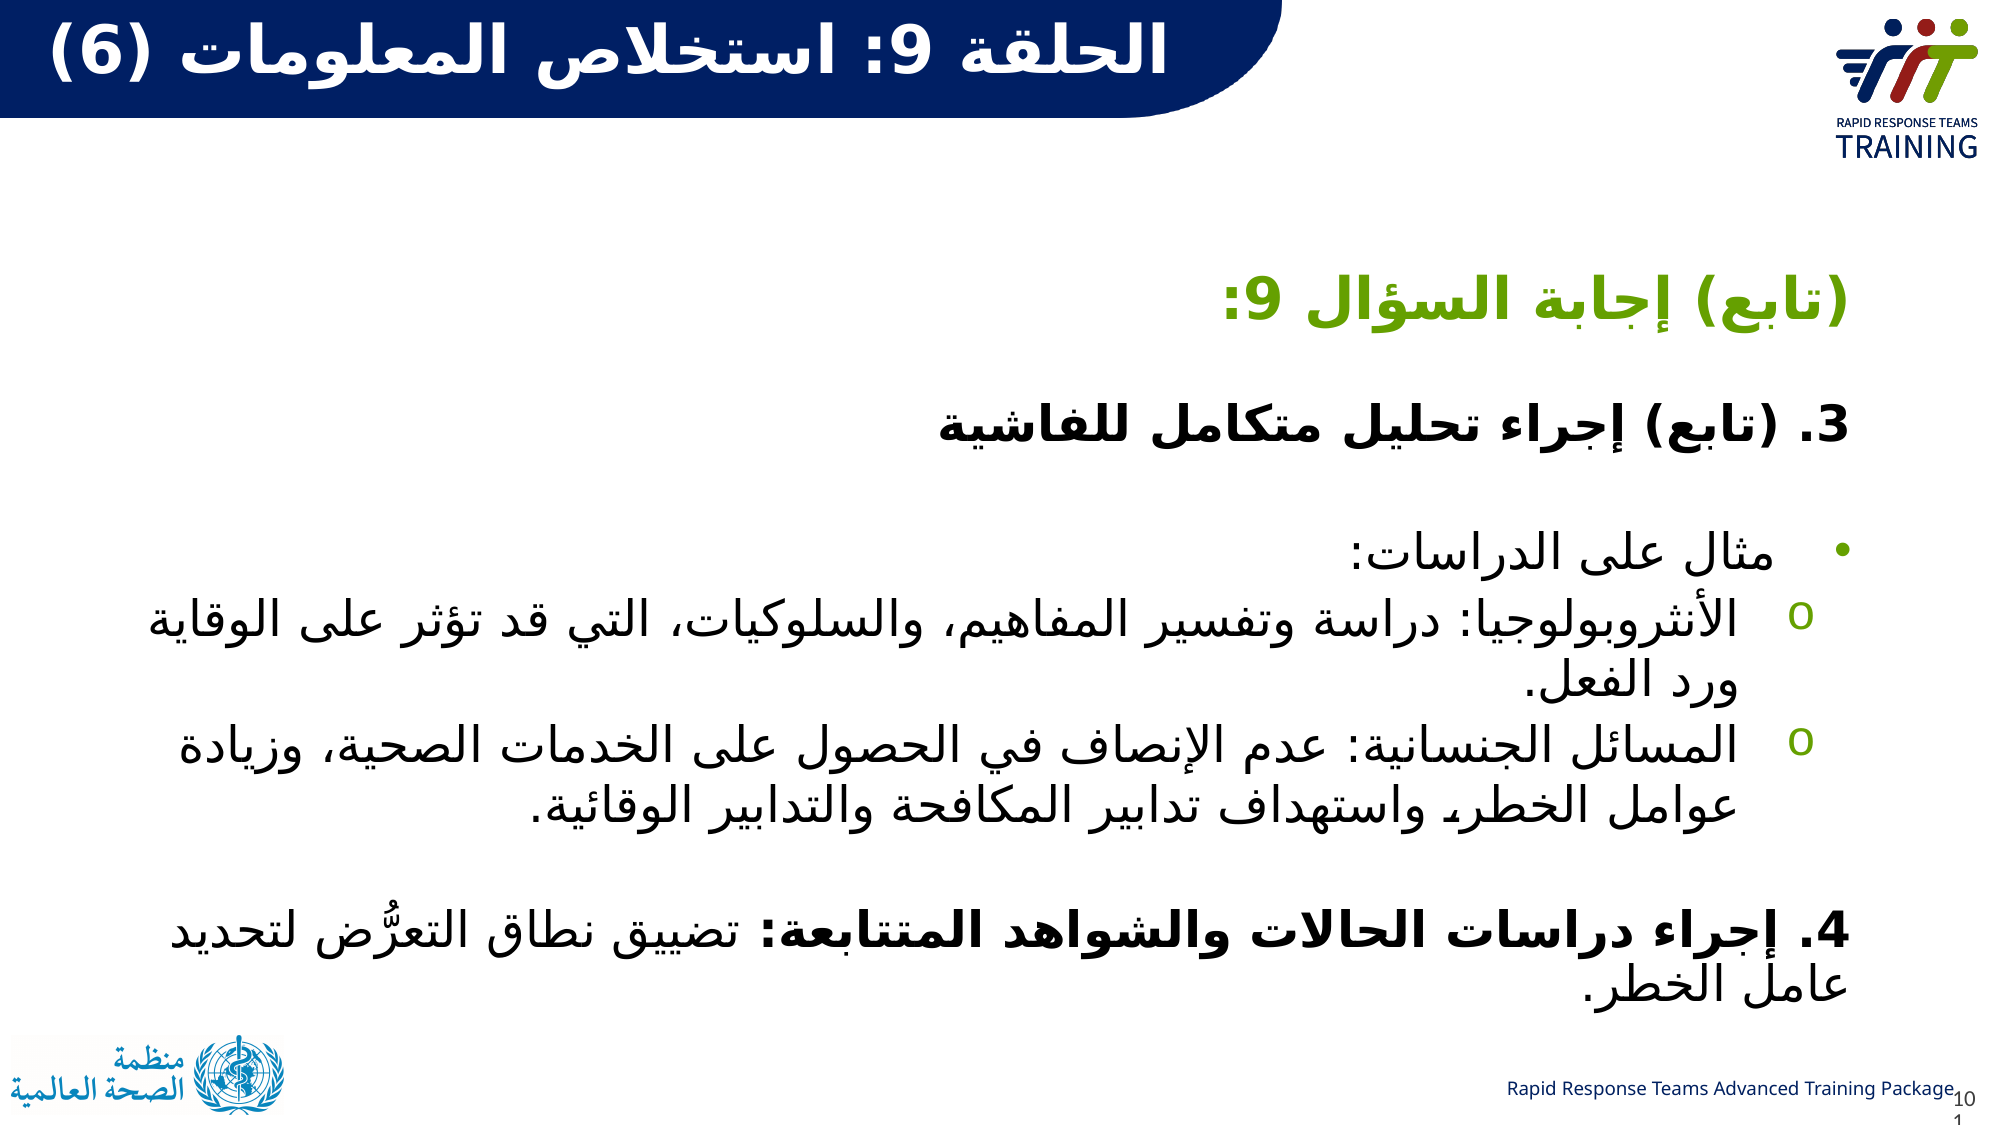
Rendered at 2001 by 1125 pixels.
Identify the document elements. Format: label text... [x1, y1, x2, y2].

list (تابع) إجابة السؤال 9: 3. (تابع) إجراء تحليل متكامل للفاشية مثال على الدراسات: الأنثروبولوجيا: دراسة وتفسير المفاهيم، والسلوكيات، التي قد تؤثر على الوقاية ورد الفعل. المسائل الجنسانية: عدم الإنصاف في الحصول على الخدمات الصحية، وزيادة عوامل الخطر، واستهداف تدابير المكافحة والتدابير الوقائية. 4. إجراء دراسات الحالات والشواهد المتتابعة: تضييق نطاق التعرُّض لتحديد عامل الخطر. [58, 260, 1860, 971]
picture [1179, 0, 1282, 118]
title الحلقة 9: استخلاص المعلومات (6) [0, 0, 1179, 149]
picture [11, 1035, 284, 1115]
picture [1835, 19, 1978, 167]
picture [241, 1050, 247, 1059]
